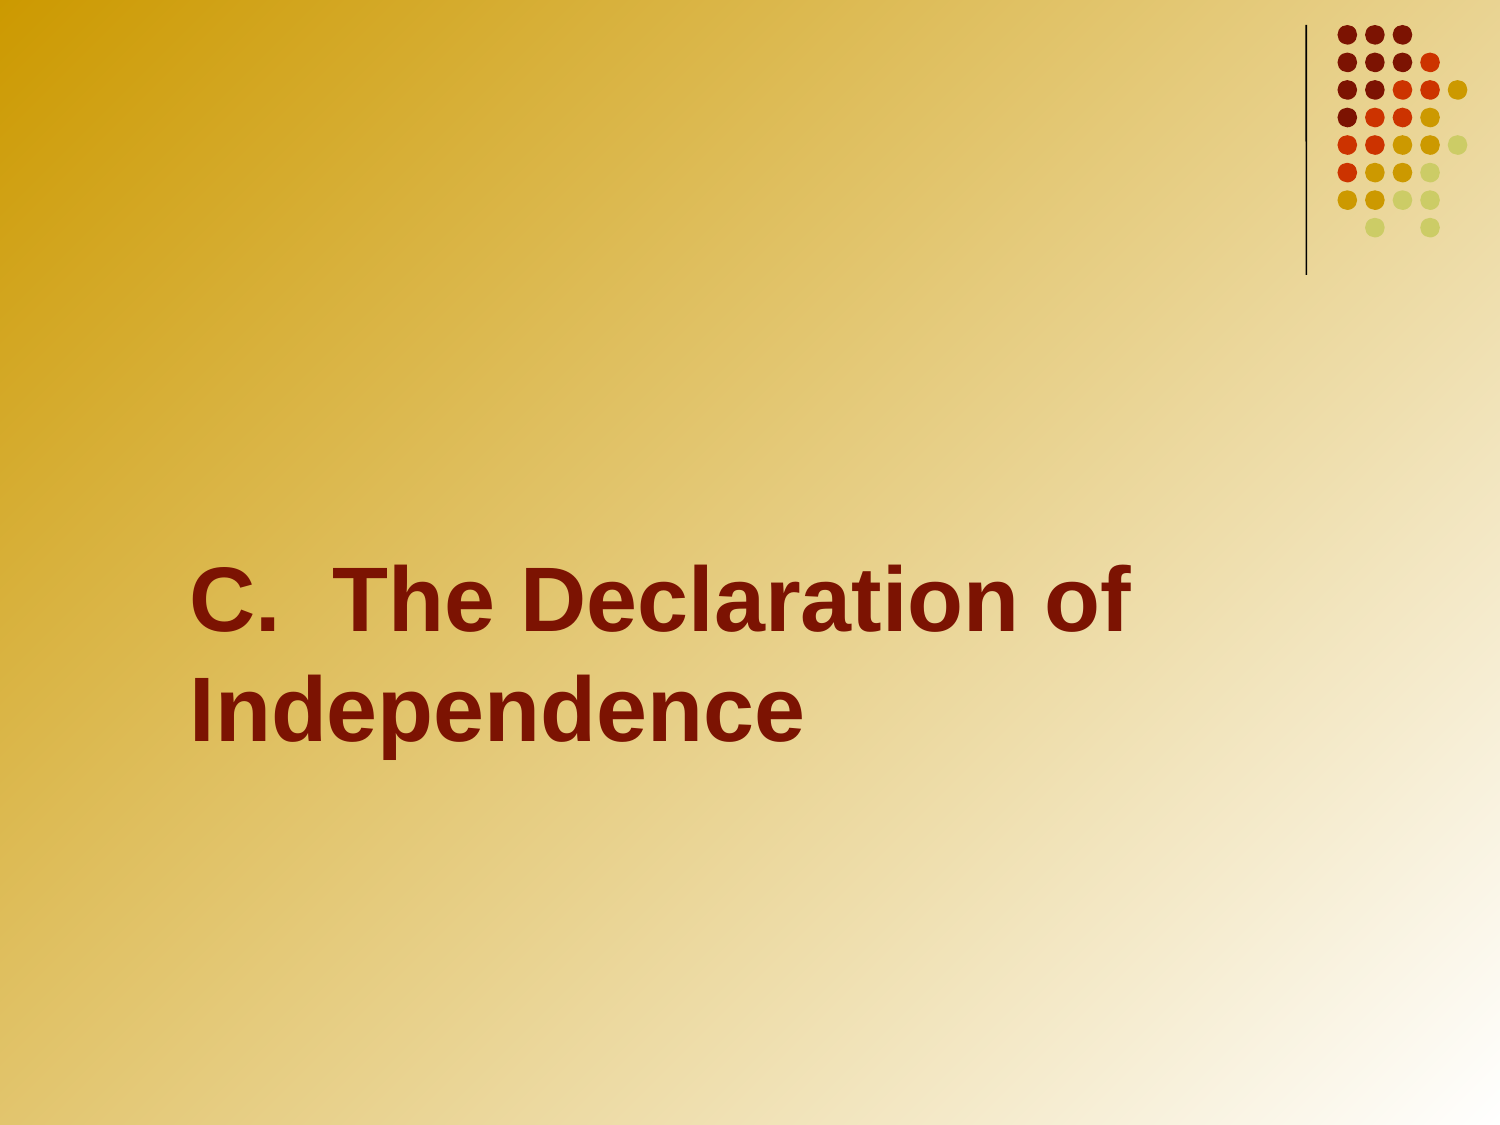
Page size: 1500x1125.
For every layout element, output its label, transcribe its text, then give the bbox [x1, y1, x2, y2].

text_box C. The Declaration of Independence [174, 532, 1413, 768]
